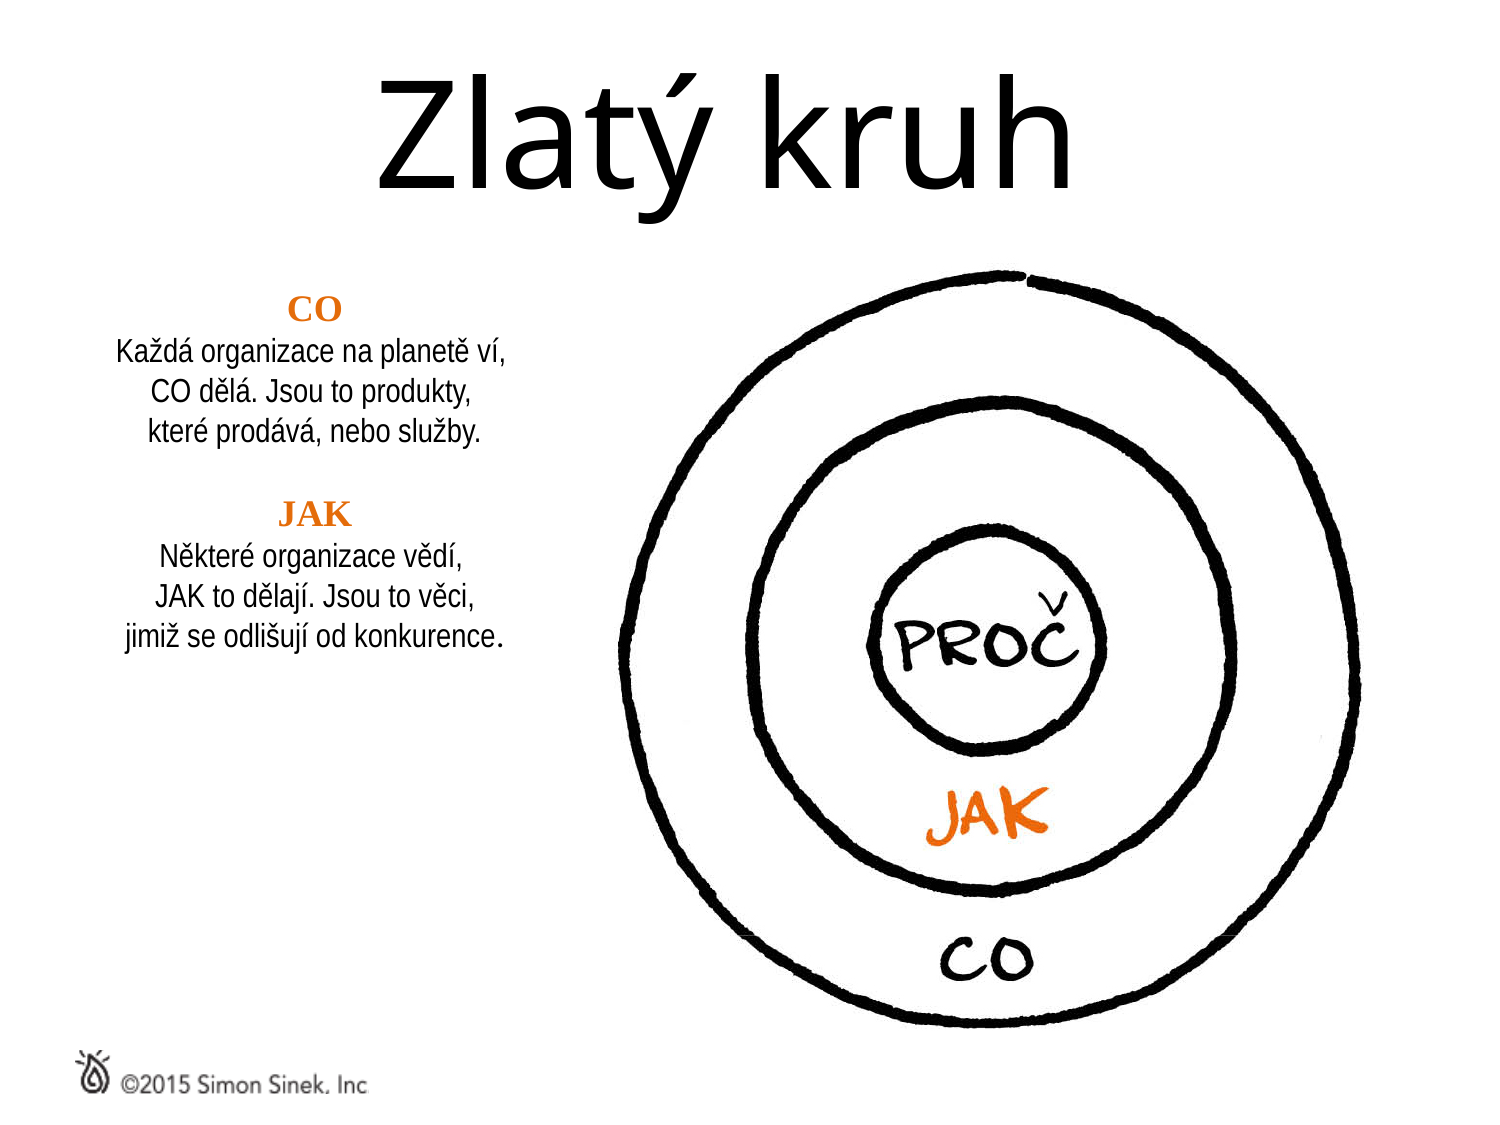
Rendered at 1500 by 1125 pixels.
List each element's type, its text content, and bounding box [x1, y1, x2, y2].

picture [74, 1049, 369, 1094]
text_box CO Každá organizace na planetě ví, CO dělá. Jsou to produkty, které prodává, nebo služby. JAK Některé organizace vědí, JAK to dělají. Jsou to věci, jimiž se odlišují od konkurence. [77, 276, 553, 746]
picture [587, 257, 1385, 1055]
text_box Zlatý kruh [360, 30, 1176, 226]
